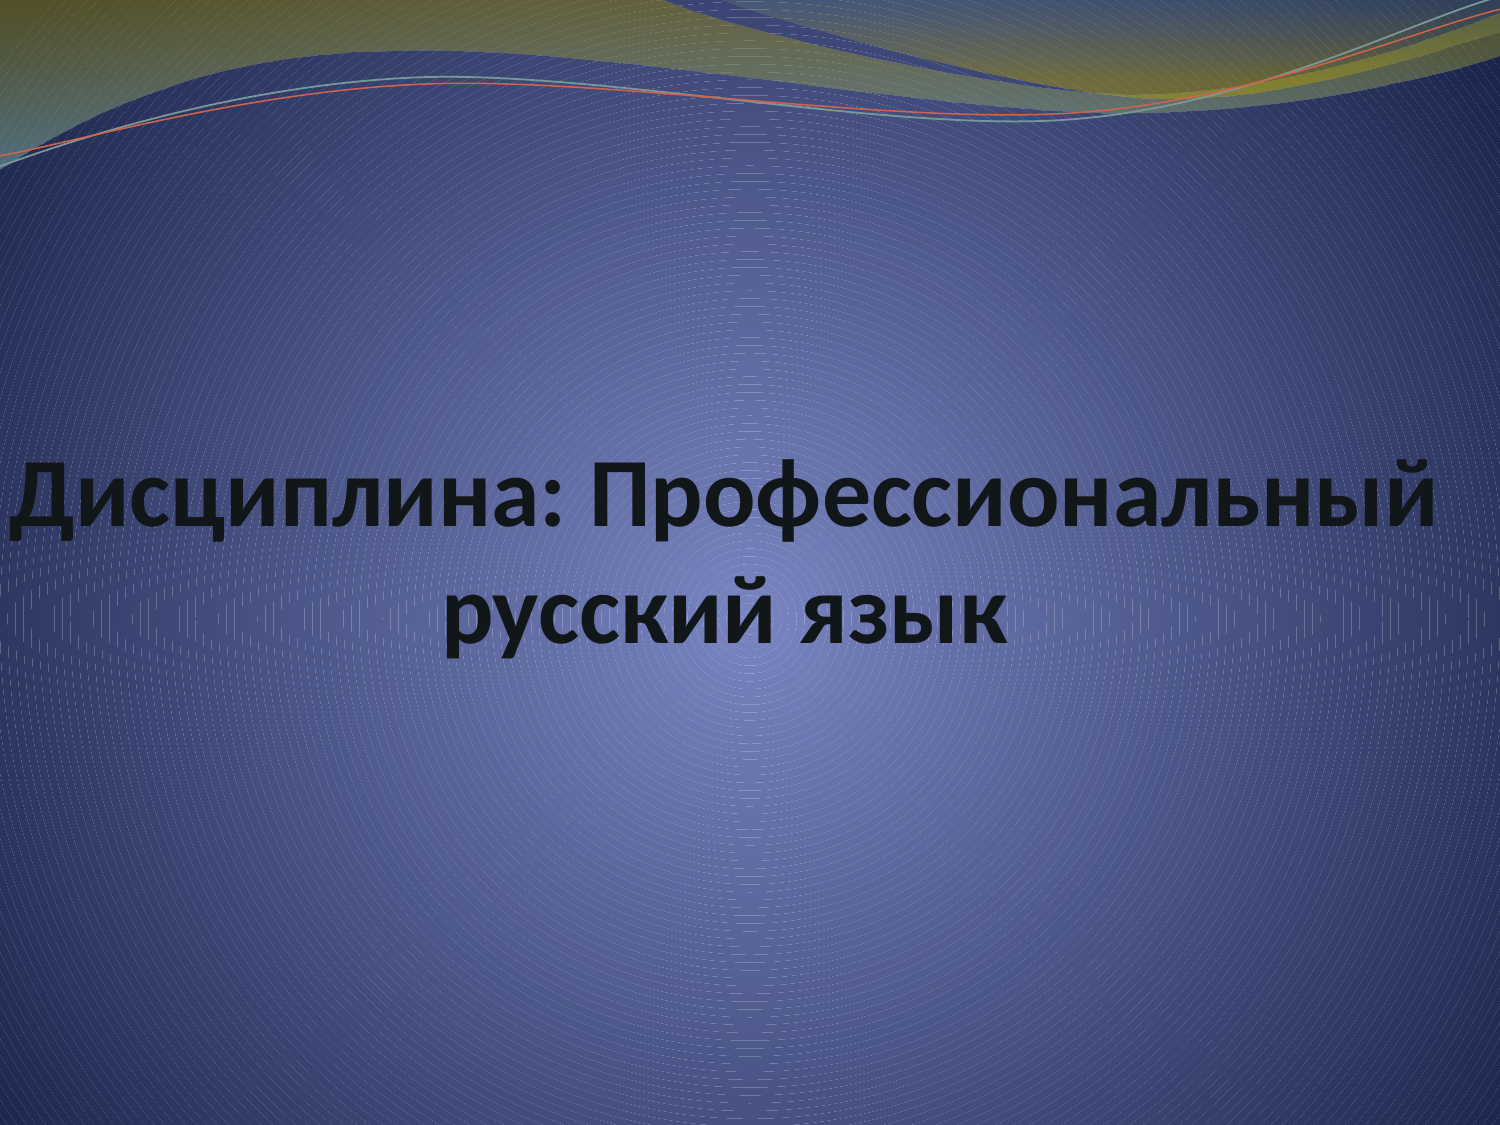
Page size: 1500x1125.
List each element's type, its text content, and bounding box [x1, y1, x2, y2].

title Дисциплина: Профессиональный русский язык [0, 363, 1454, 664]
